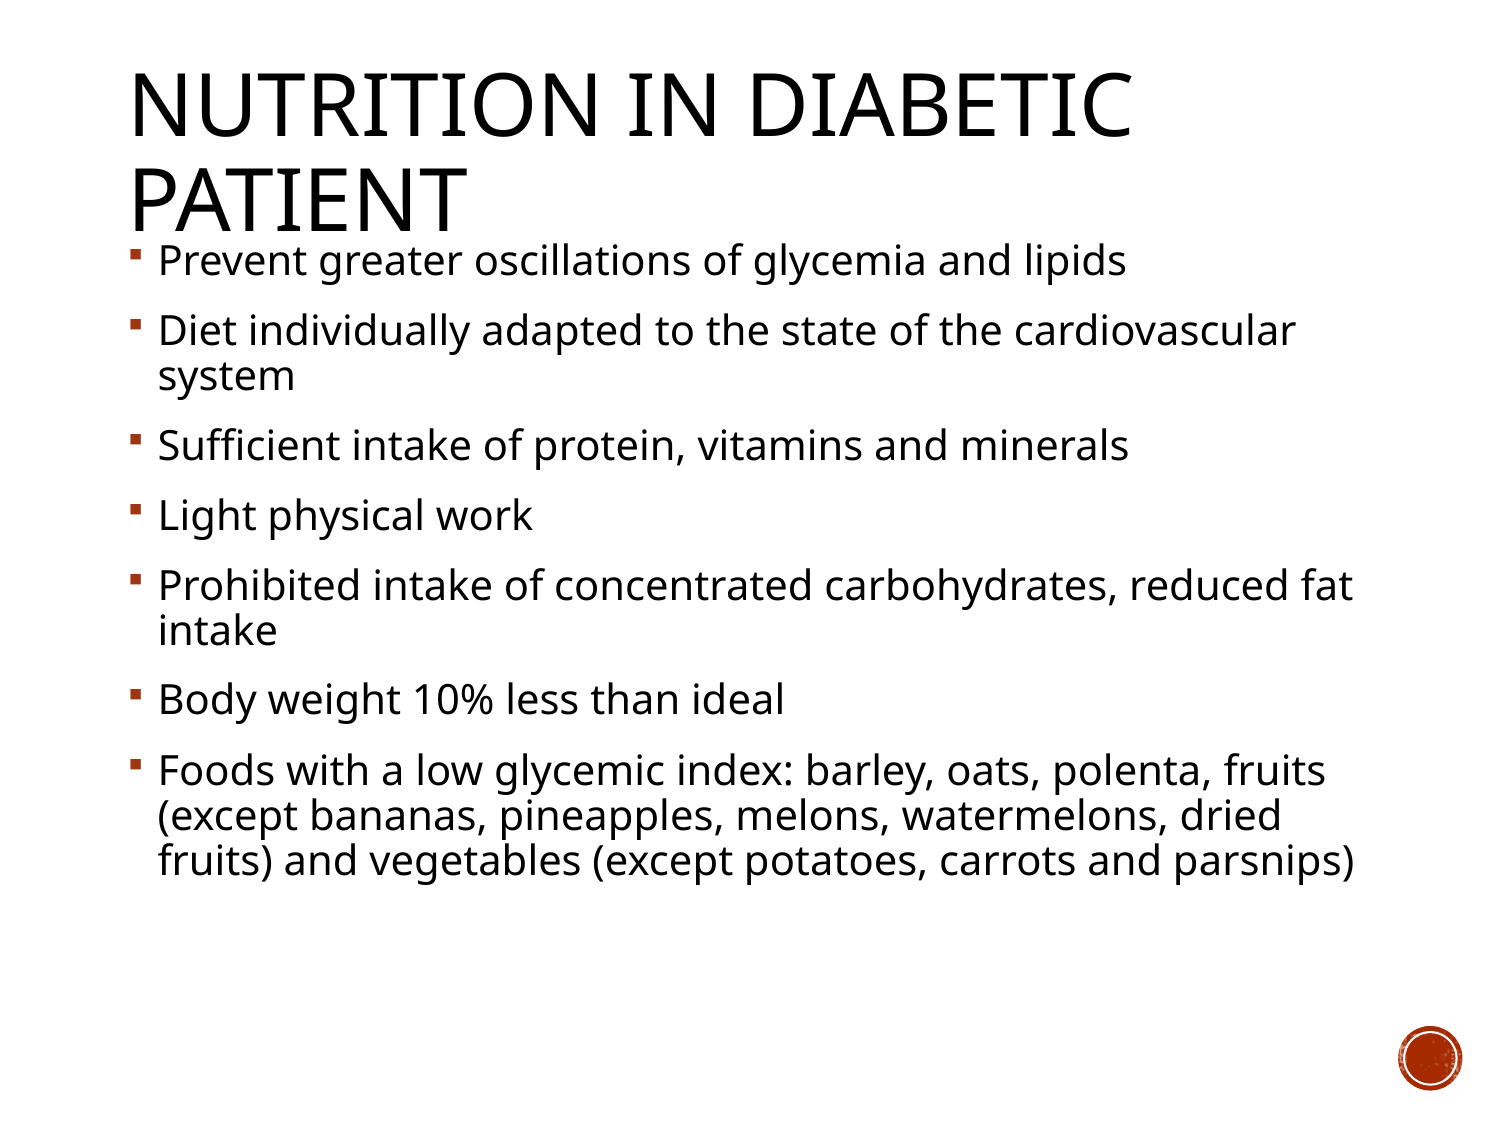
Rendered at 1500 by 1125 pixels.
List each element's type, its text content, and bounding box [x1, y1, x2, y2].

title Nutrition in diabetic patient [112, 79, 1388, 231]
list Prevent greater oscillations of glycemia and lipids Diet individually adapted to the state of the cardiovascular system Sufficient intake of protein, vitamins and minerals Light physical work Prohibited intake of concentrated carbohydrates, reduced fat intake Body weight 10% less than ideal Foods with a low glycemic index: barley, oats, polenta, fruits (except bananas, pineapples, melons, watermelons, dried fruits) and vegetables (except potatoes, carrots and parsnips) [112, 231, 1388, 1013]
